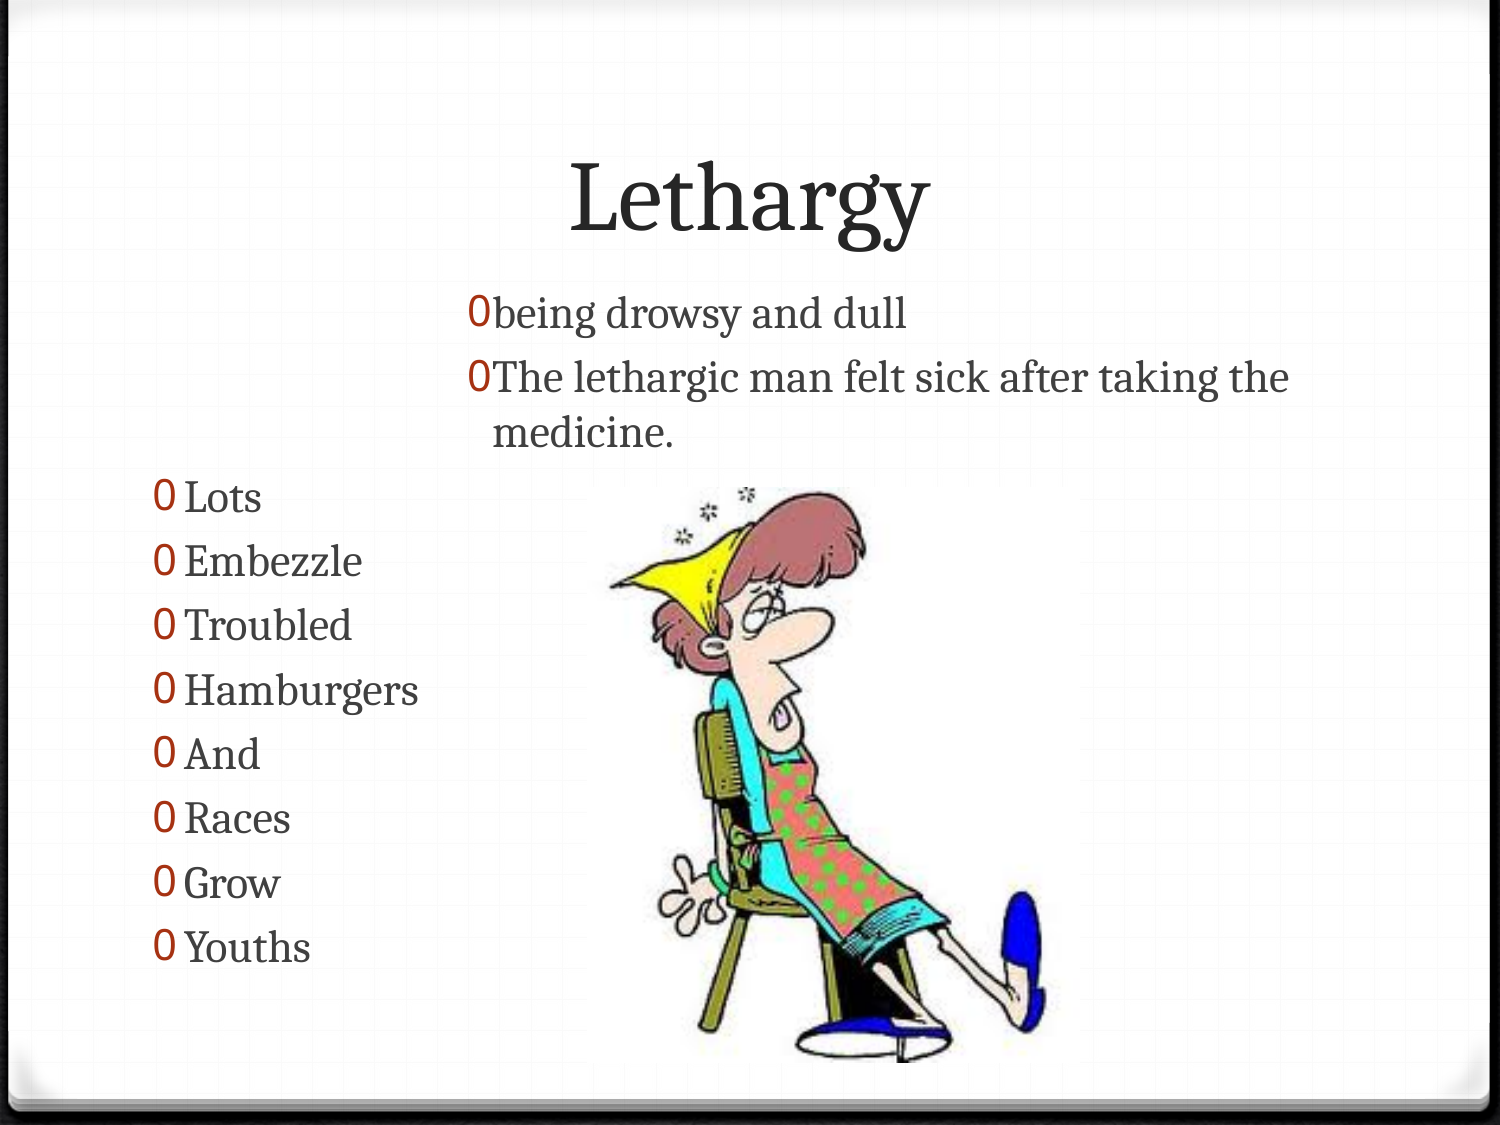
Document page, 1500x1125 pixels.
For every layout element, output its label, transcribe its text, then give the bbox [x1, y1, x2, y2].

list being drowsy and dull The lethargic man felt sick after taking the medicine. Lots Embezzle Troubled Hamburgers And Races Grow Youths [137, 274, 1363, 983]
picture [0, 0, 1500, 1125]
title Lethargy [90, 71, 1410, 309]
